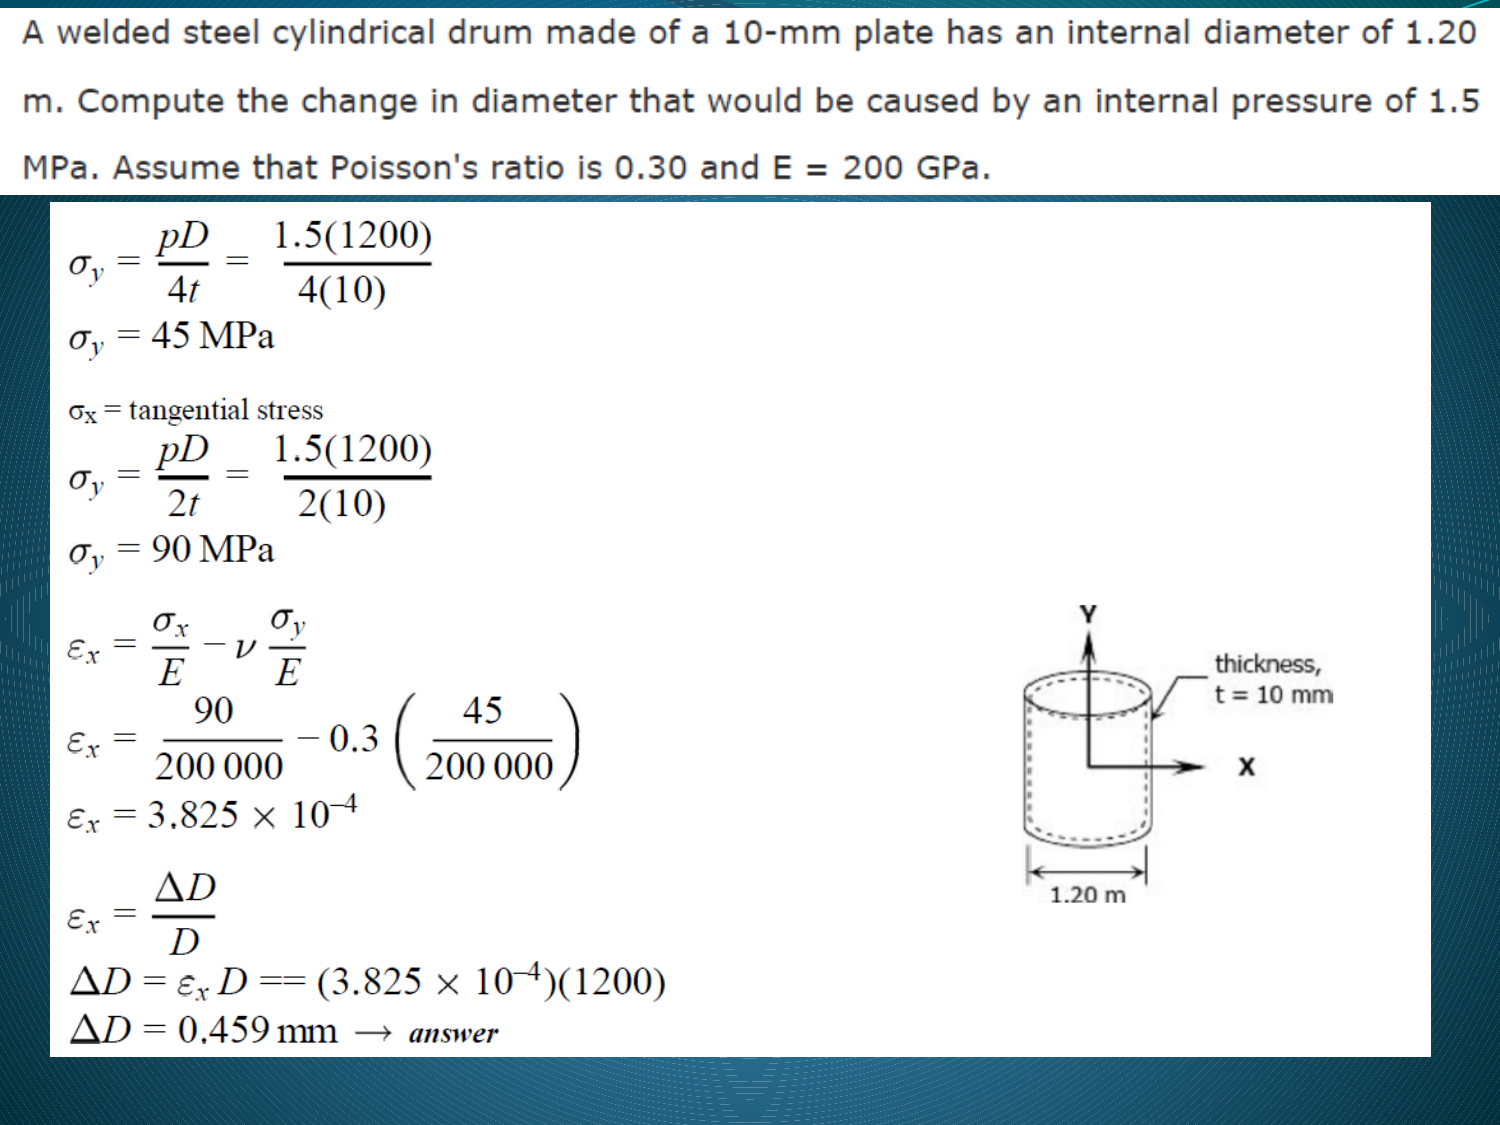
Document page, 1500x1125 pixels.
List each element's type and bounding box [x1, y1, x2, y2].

text_box [0, 0, 1500, 8]
picture [49, 202, 1432, 1058]
picture [0, 8, 1500, 195]
